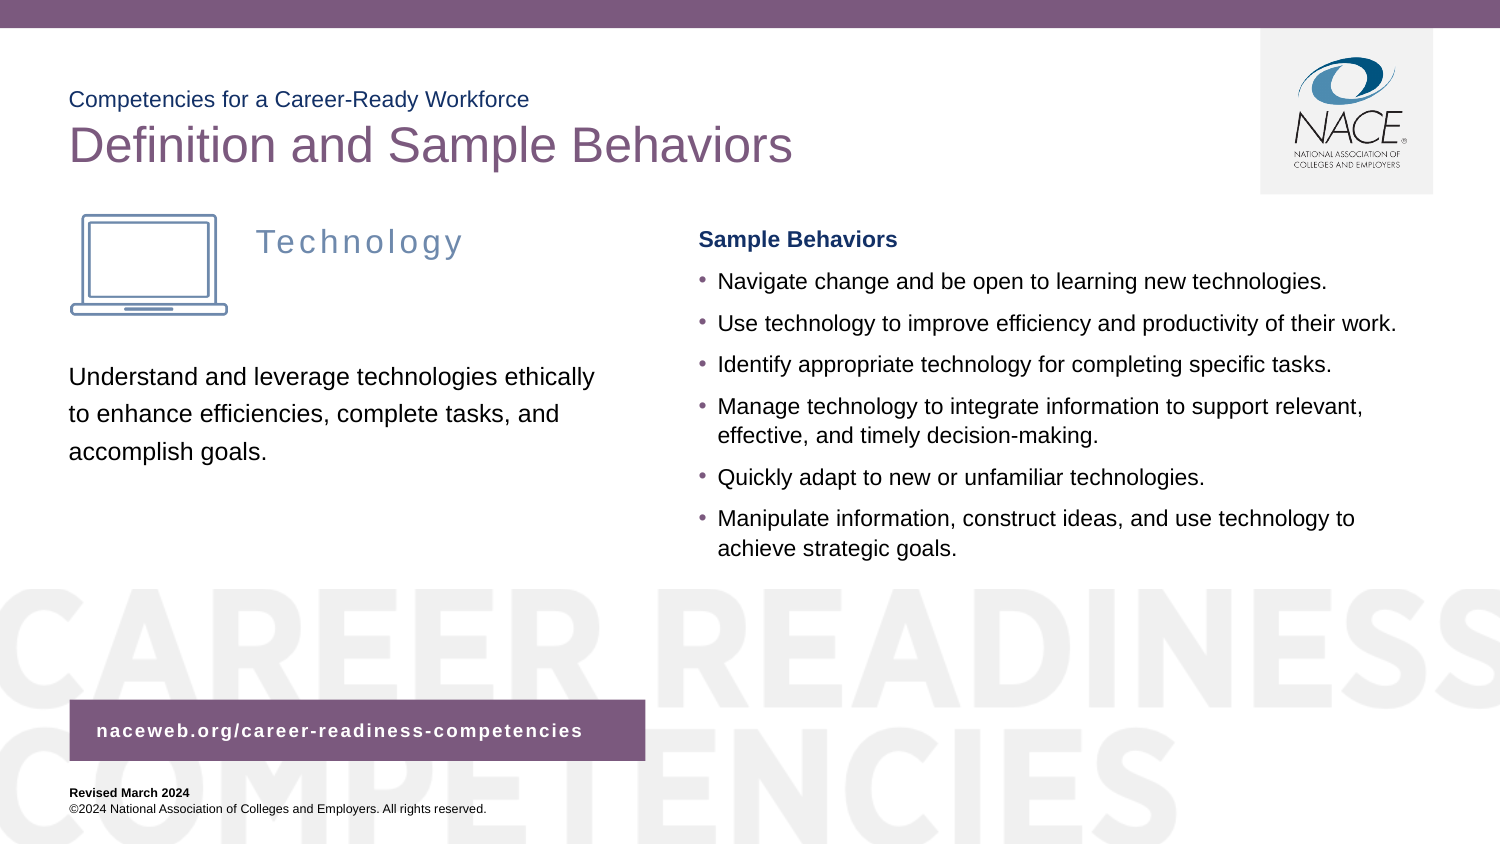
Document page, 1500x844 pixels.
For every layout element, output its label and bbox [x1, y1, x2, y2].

picture [70, 185, 228, 344]
picture [1294, 57, 1407, 168]
